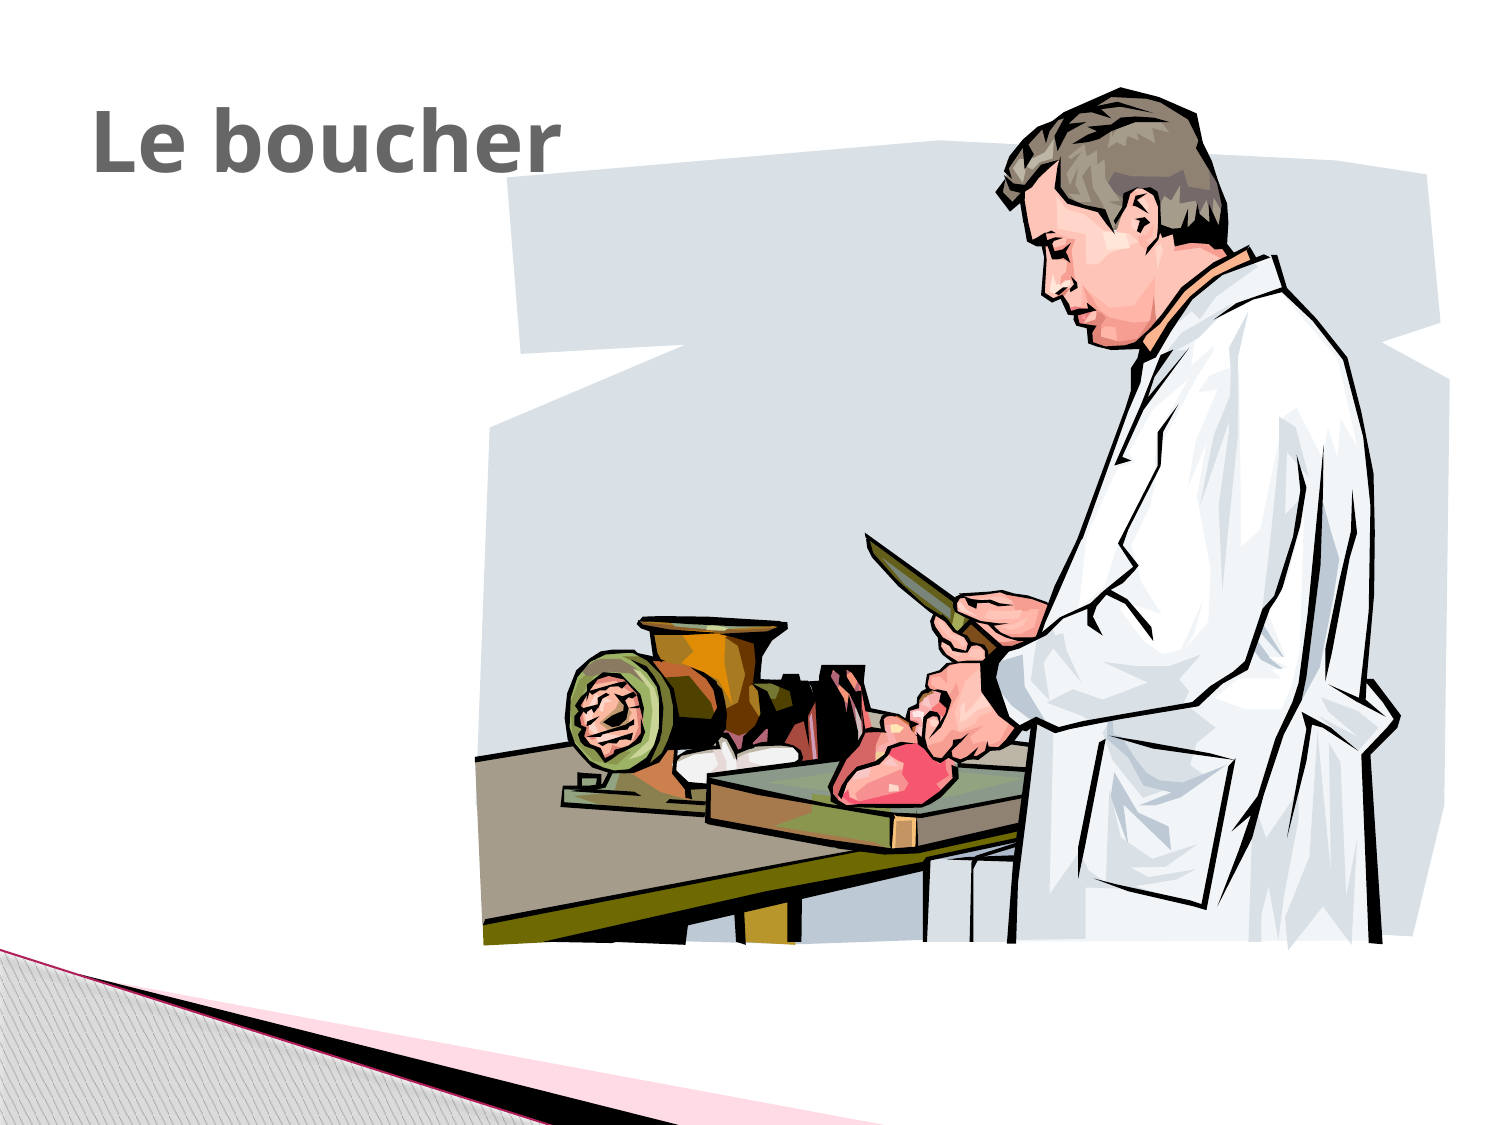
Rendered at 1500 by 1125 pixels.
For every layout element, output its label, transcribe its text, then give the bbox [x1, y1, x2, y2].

picture [474, 74, 1463, 963]
title Le boucher [75, 45, 1425, 233]
